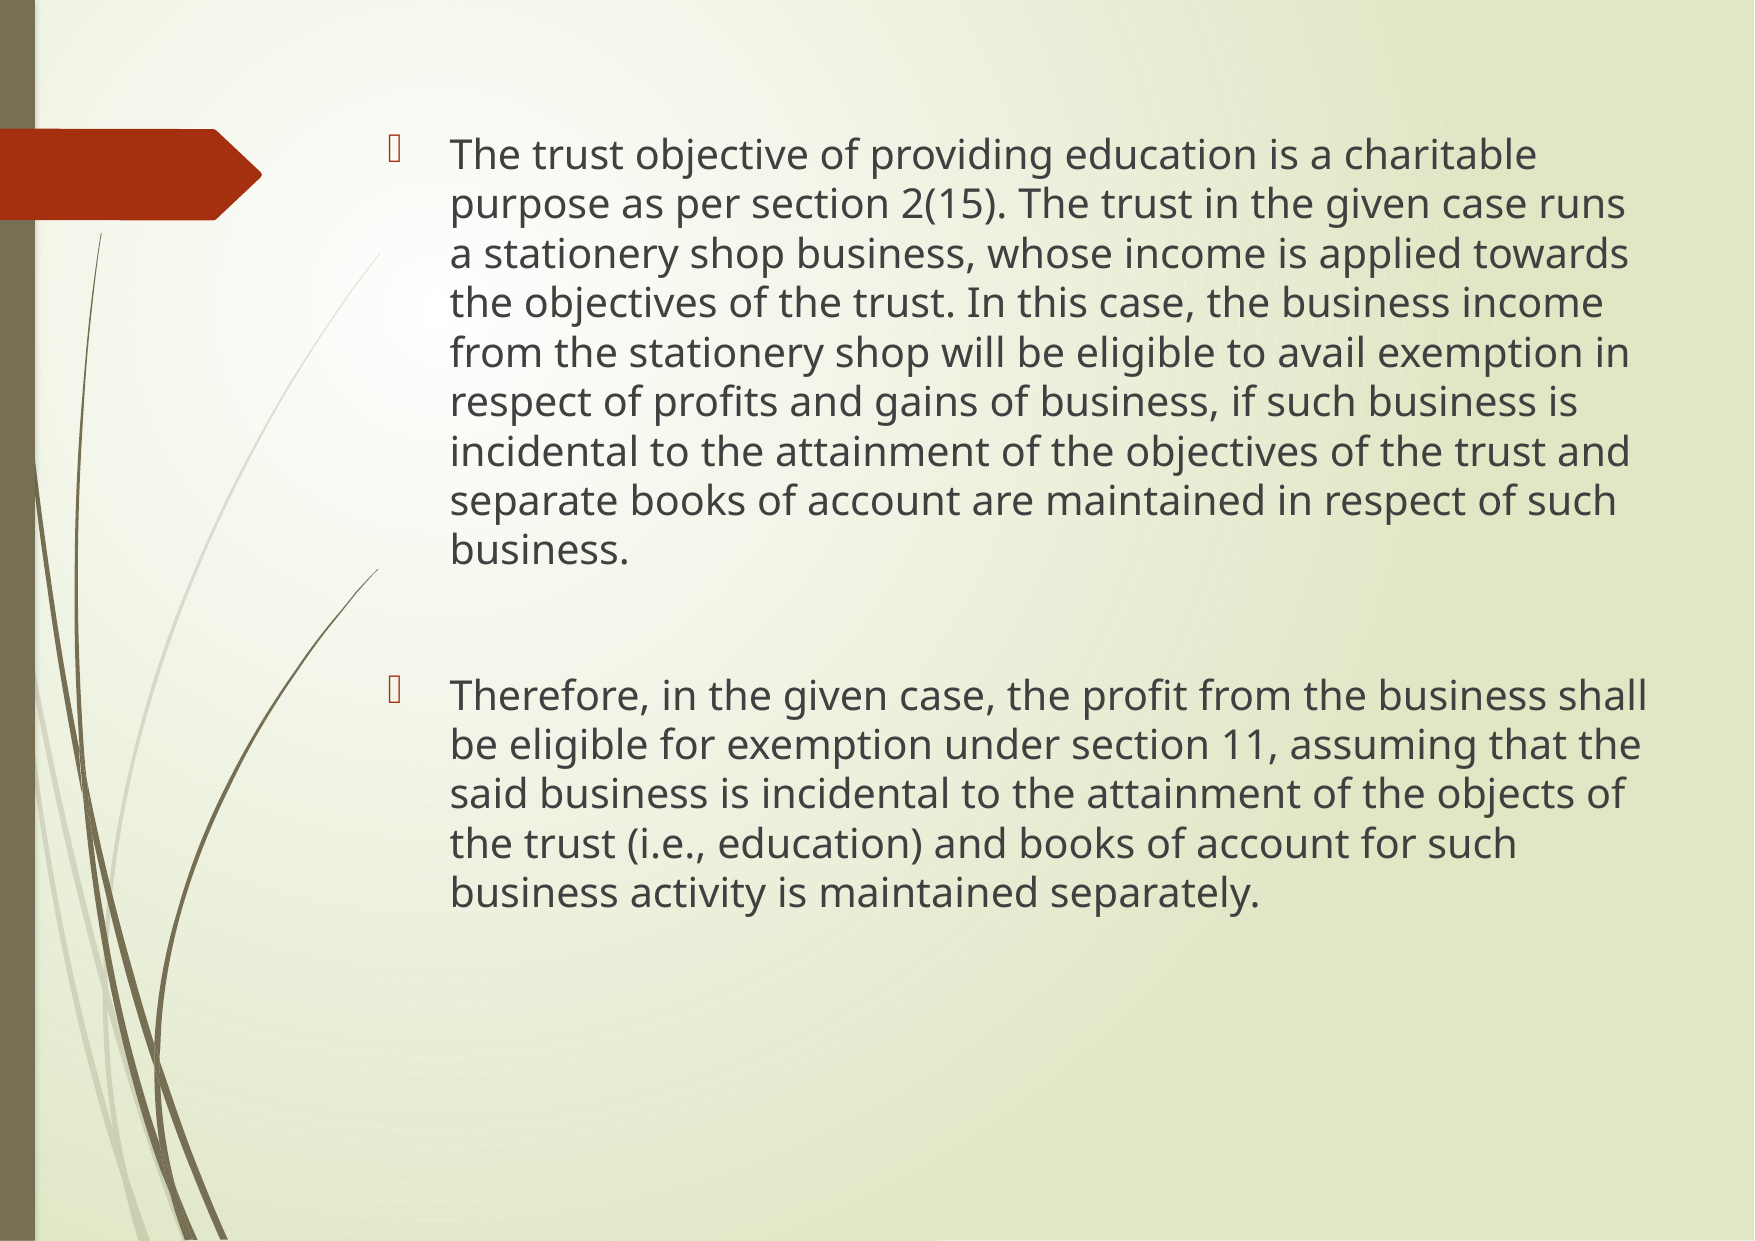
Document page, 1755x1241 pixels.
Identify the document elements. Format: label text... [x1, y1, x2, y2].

list The trust objective of providing education is a charitable purpose as per section 2(15). The trust in the given case runs a stationery shop business, whose income is applied towards the objectives of the trust. In this case, the business income from the stationery shop will be eligible to avail exemption in respect of profits and gains of business, if such business is incidental to the attainment of the objectives of the trust and separate books of account are maintained in respect of such business. Therefore, in the given case, the profit from the business shall be eligible for exemption under section 11, assuming that the said business is incidental to the attainment of the objects of the trust (i.e., education) and books of account for such business activity is maintained separately. [372, 120, 1665, 1070]
